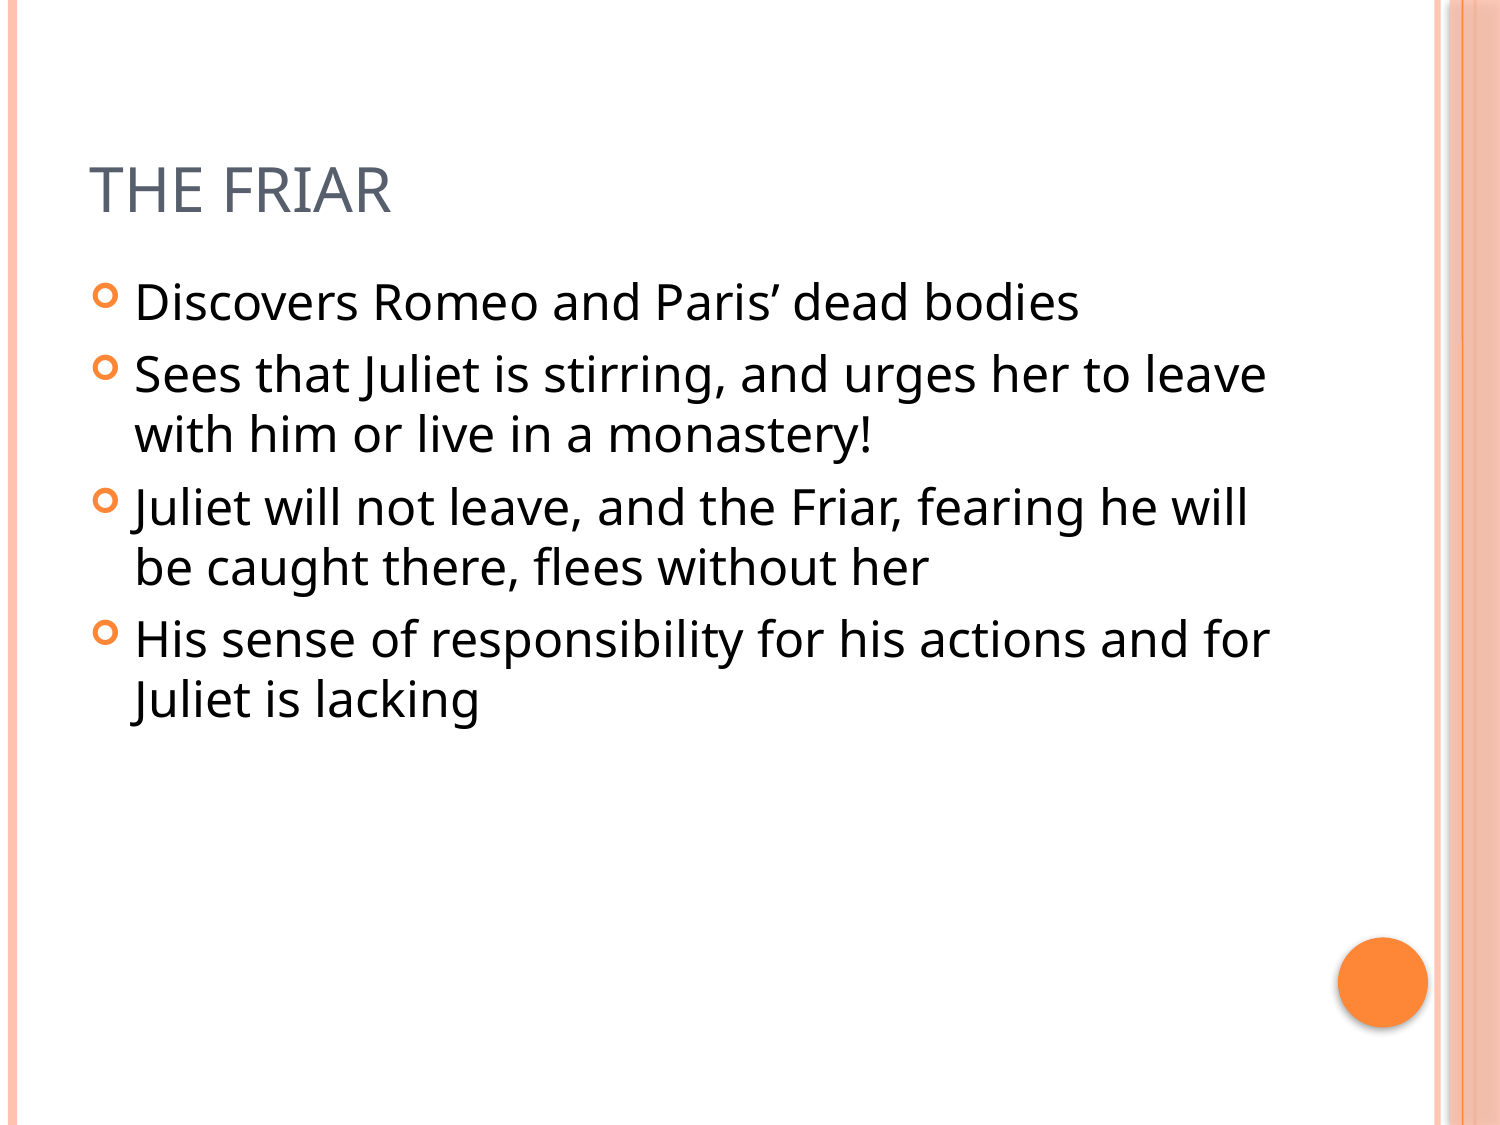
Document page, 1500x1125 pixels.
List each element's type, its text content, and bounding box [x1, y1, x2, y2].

title The Friar [75, 45, 1300, 233]
list Discovers Romeo and Paris’ dead bodies Sees that Juliet is stirring, and urges her to leave with him or live in a monastery! Juliet will not leave, and the Friar, fearing he will be caught there, flees without her His sense of responsibility for his actions and for Juliet is lacking [75, 262, 1300, 1062]
